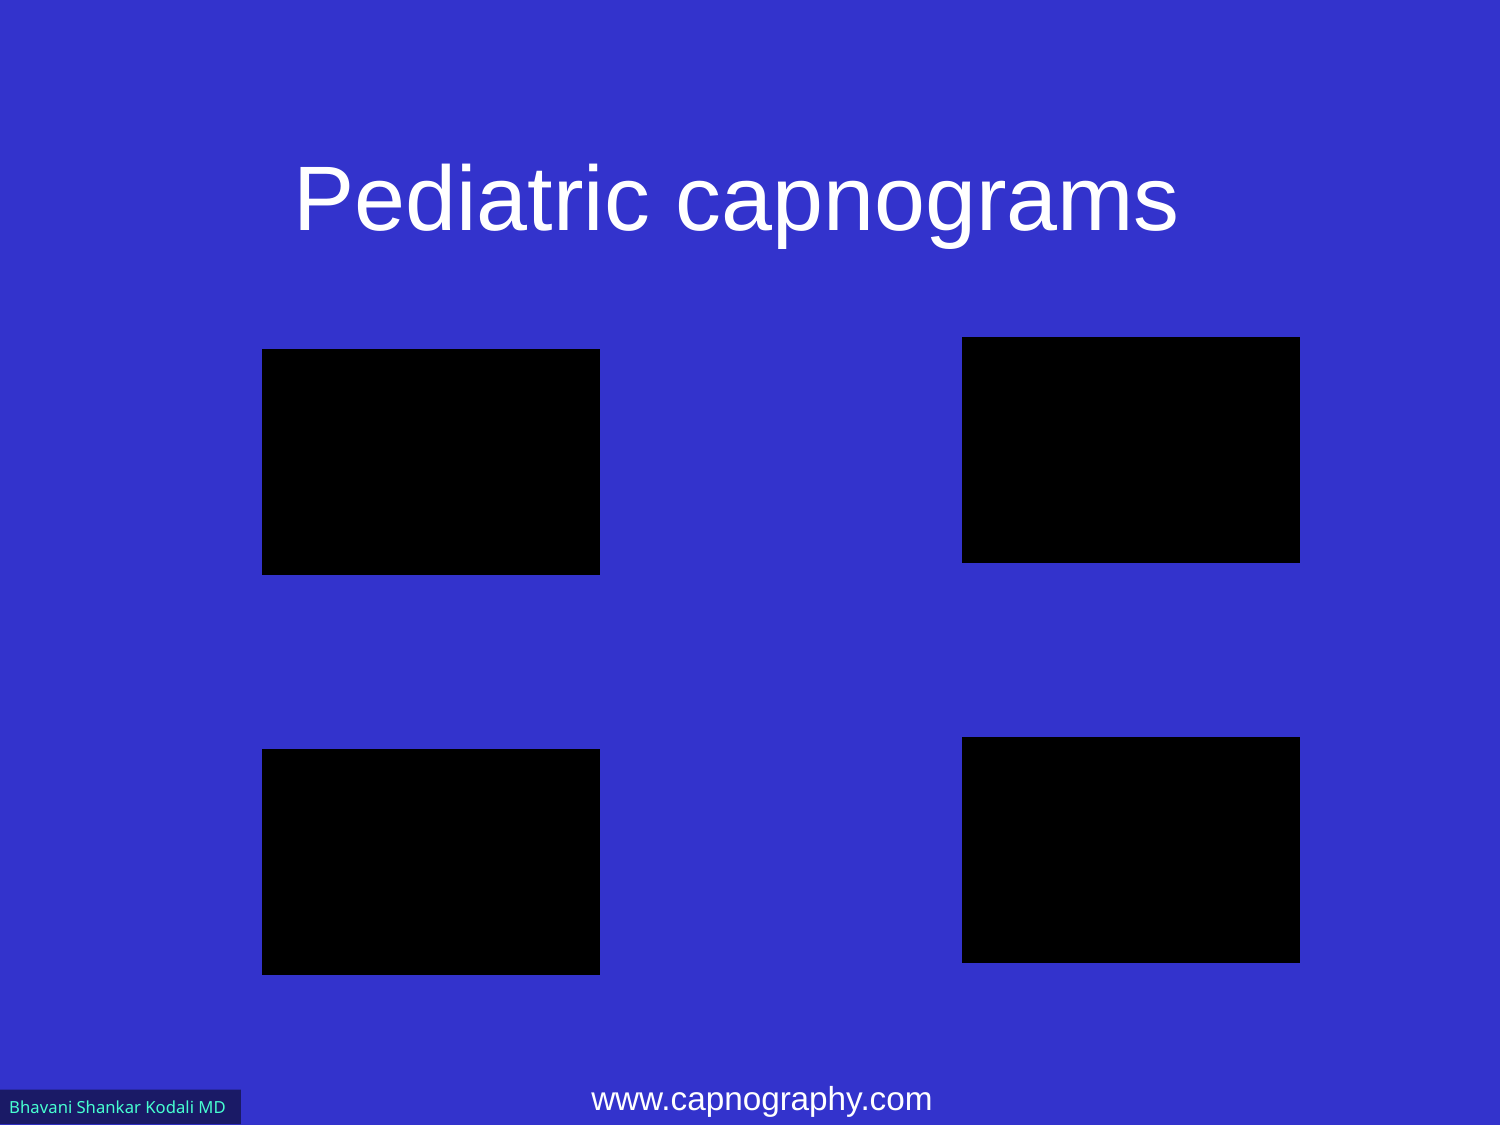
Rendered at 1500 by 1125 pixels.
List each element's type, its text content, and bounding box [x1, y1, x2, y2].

text_box www.capnography.com [576, 1069, 948, 1125]
picture [262, 749, 601, 976]
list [262, 349, 601, 576]
text_box Bhavani Shankar Kodali MD [0, 1089, 241, 1125]
picture [962, 337, 1301, 563]
picture [962, 737, 1301, 963]
title Pediatric capnograms [112, 99, 1388, 288]
